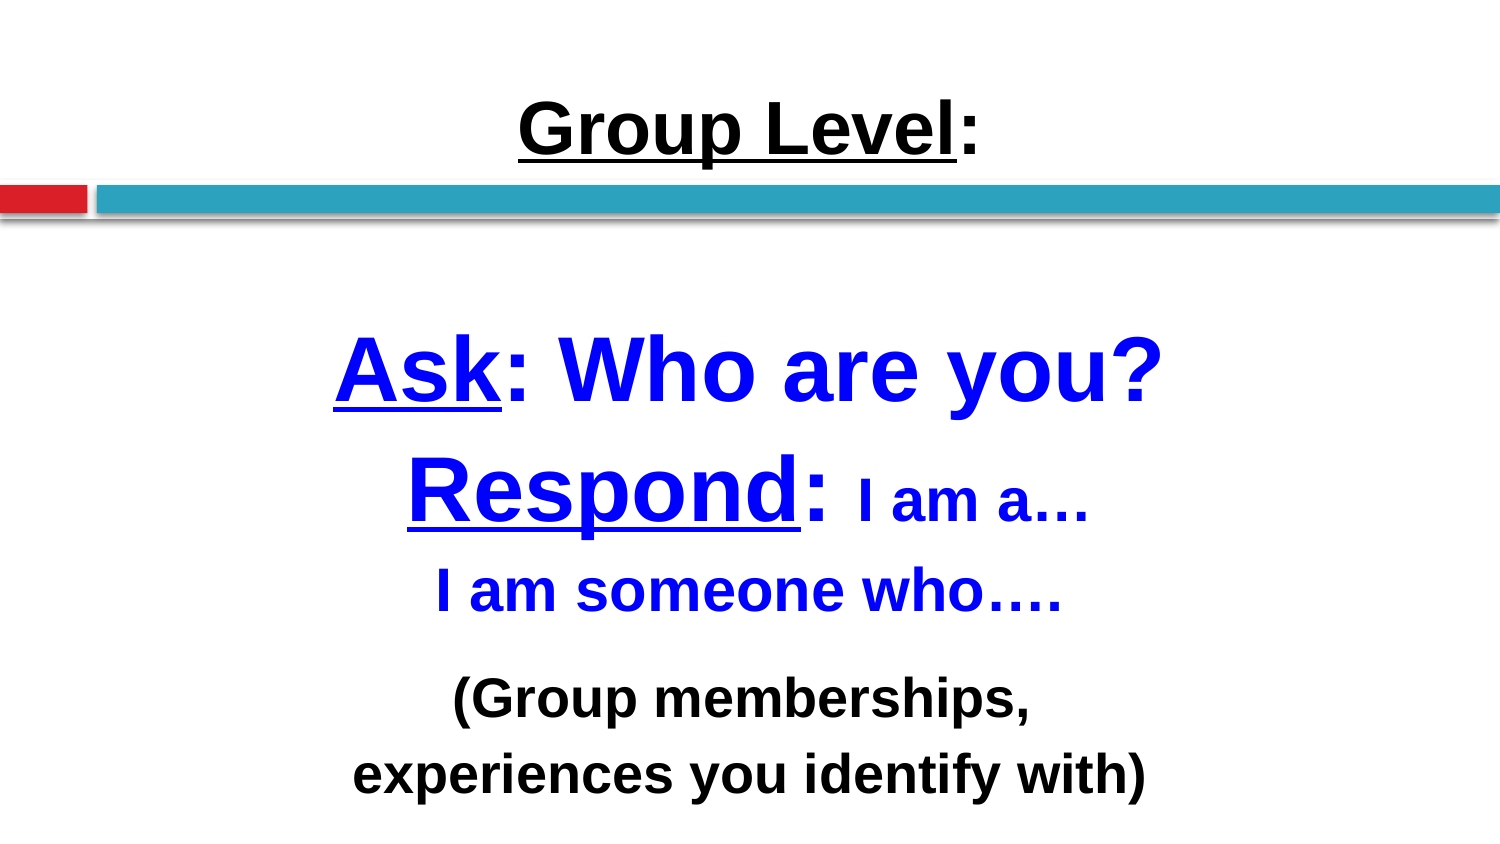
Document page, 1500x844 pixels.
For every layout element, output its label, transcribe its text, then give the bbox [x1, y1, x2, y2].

list Group Level: Ask: Who are you? Respond: I am a… I am someone who…. (Group memberships, experiences you identify with) [75, 71, 1425, 822]
